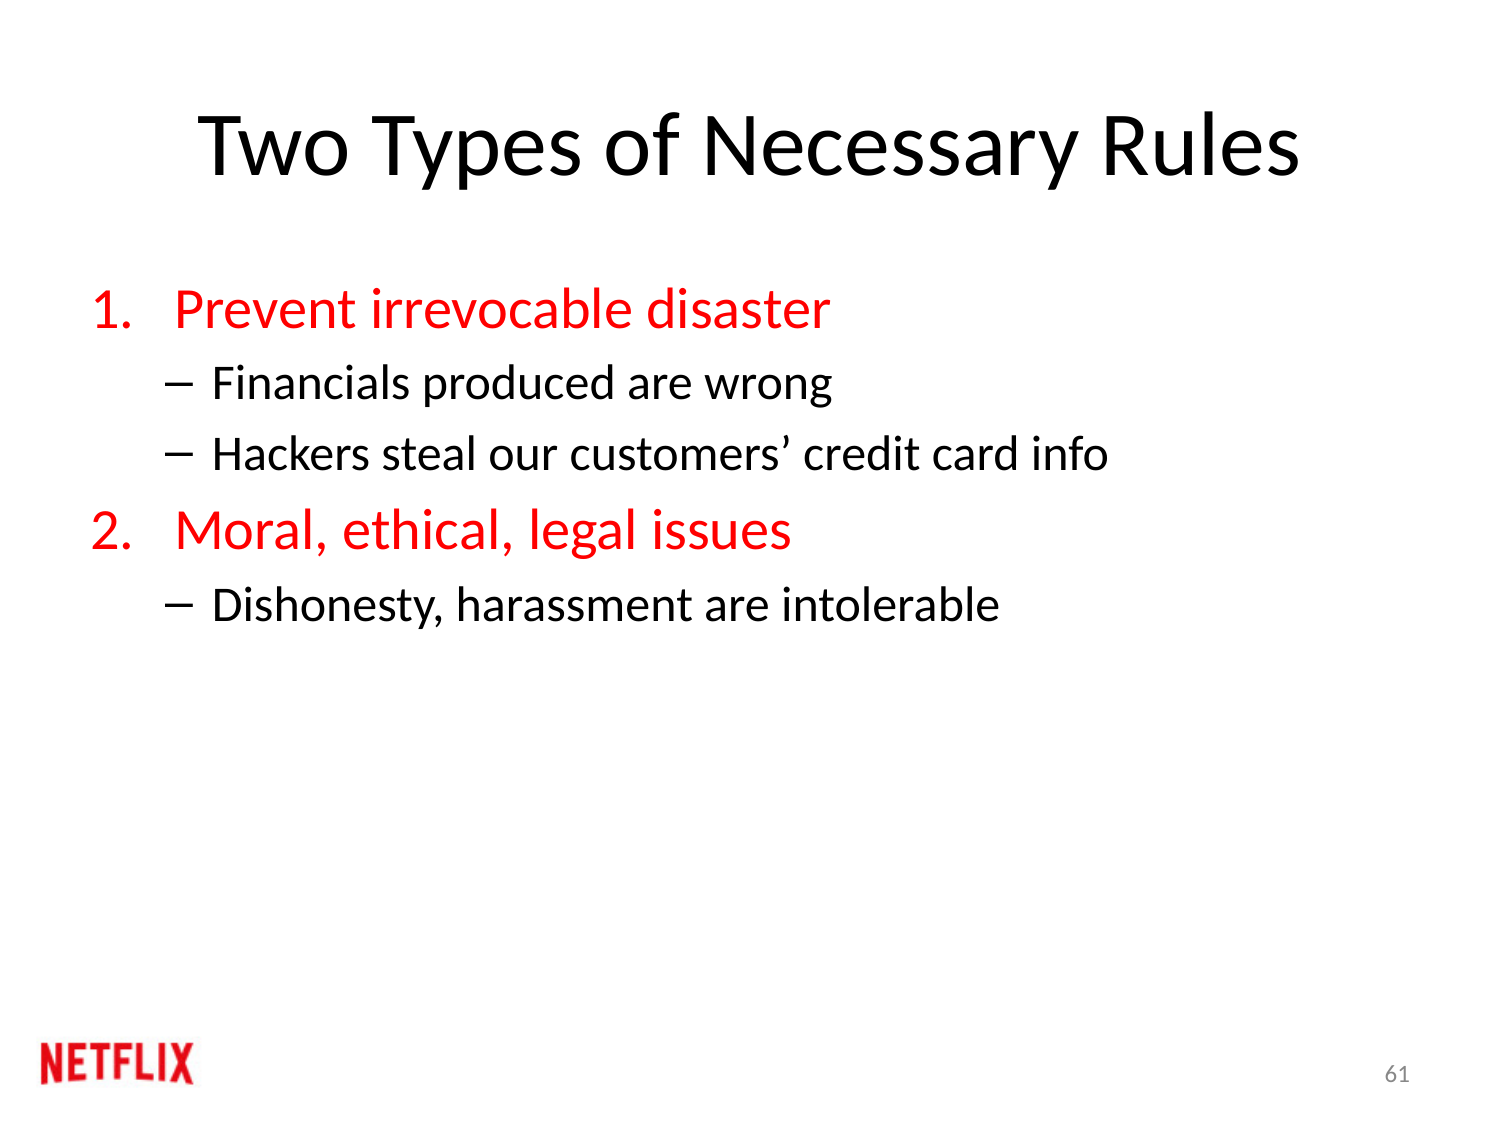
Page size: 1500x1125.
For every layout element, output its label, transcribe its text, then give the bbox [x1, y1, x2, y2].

title Two Types of Necessary Rules [75, 45, 1425, 233]
picture [24, 1024, 211, 1104]
slide_number ‹#› [1074, 1042, 1425, 1103]
list Prevent irrevocable disaster Financials produced are wrong Hackers steal our customers’ credit card info Moral, ethical, legal issues Dishonesty, harassment are intolerable [75, 262, 1425, 1005]
